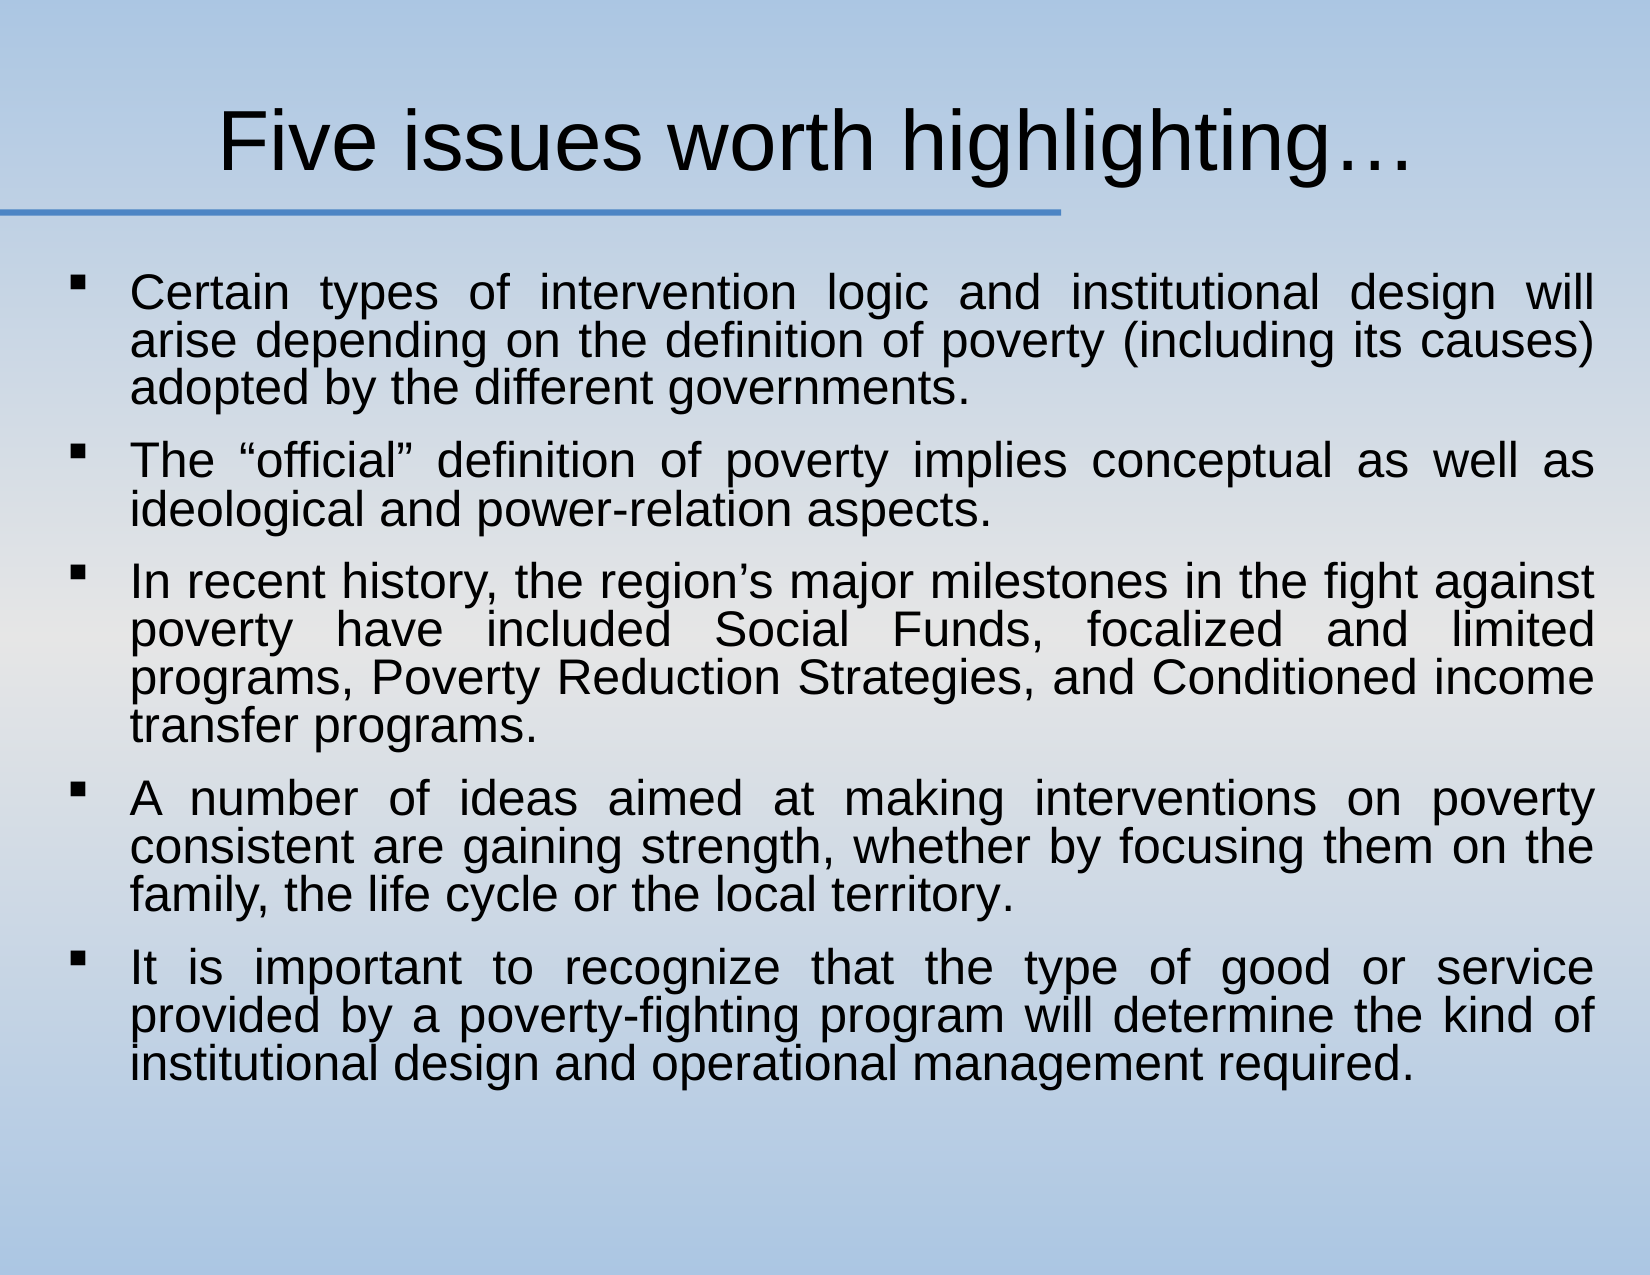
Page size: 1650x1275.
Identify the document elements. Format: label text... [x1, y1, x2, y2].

list Certain types of intervention logic and institutional design will arise depending on the definition of poverty (including its causes) adopted by the different governments. The “official” definition of poverty implies conceptual as well as ideological and power-relation aspects. In recent history, the region’s major milestones in the fight against poverty have included Social Funds, focalized and limited programs, Poverty Reduction Strategies, and Conditioned income transfer programs. A number of ideas aimed at making interventions on poverty consistent are gaining strength, whether by focusing them on the family, the life cycle or the local territory. It is important to recognize that the type of good or service provided by a poverty-fighting program will determine the kind of institutional design and operational management required. [49, 262, 1613, 1217]
title Five issues worth highlighting… [87, 87, 1573, 185]
